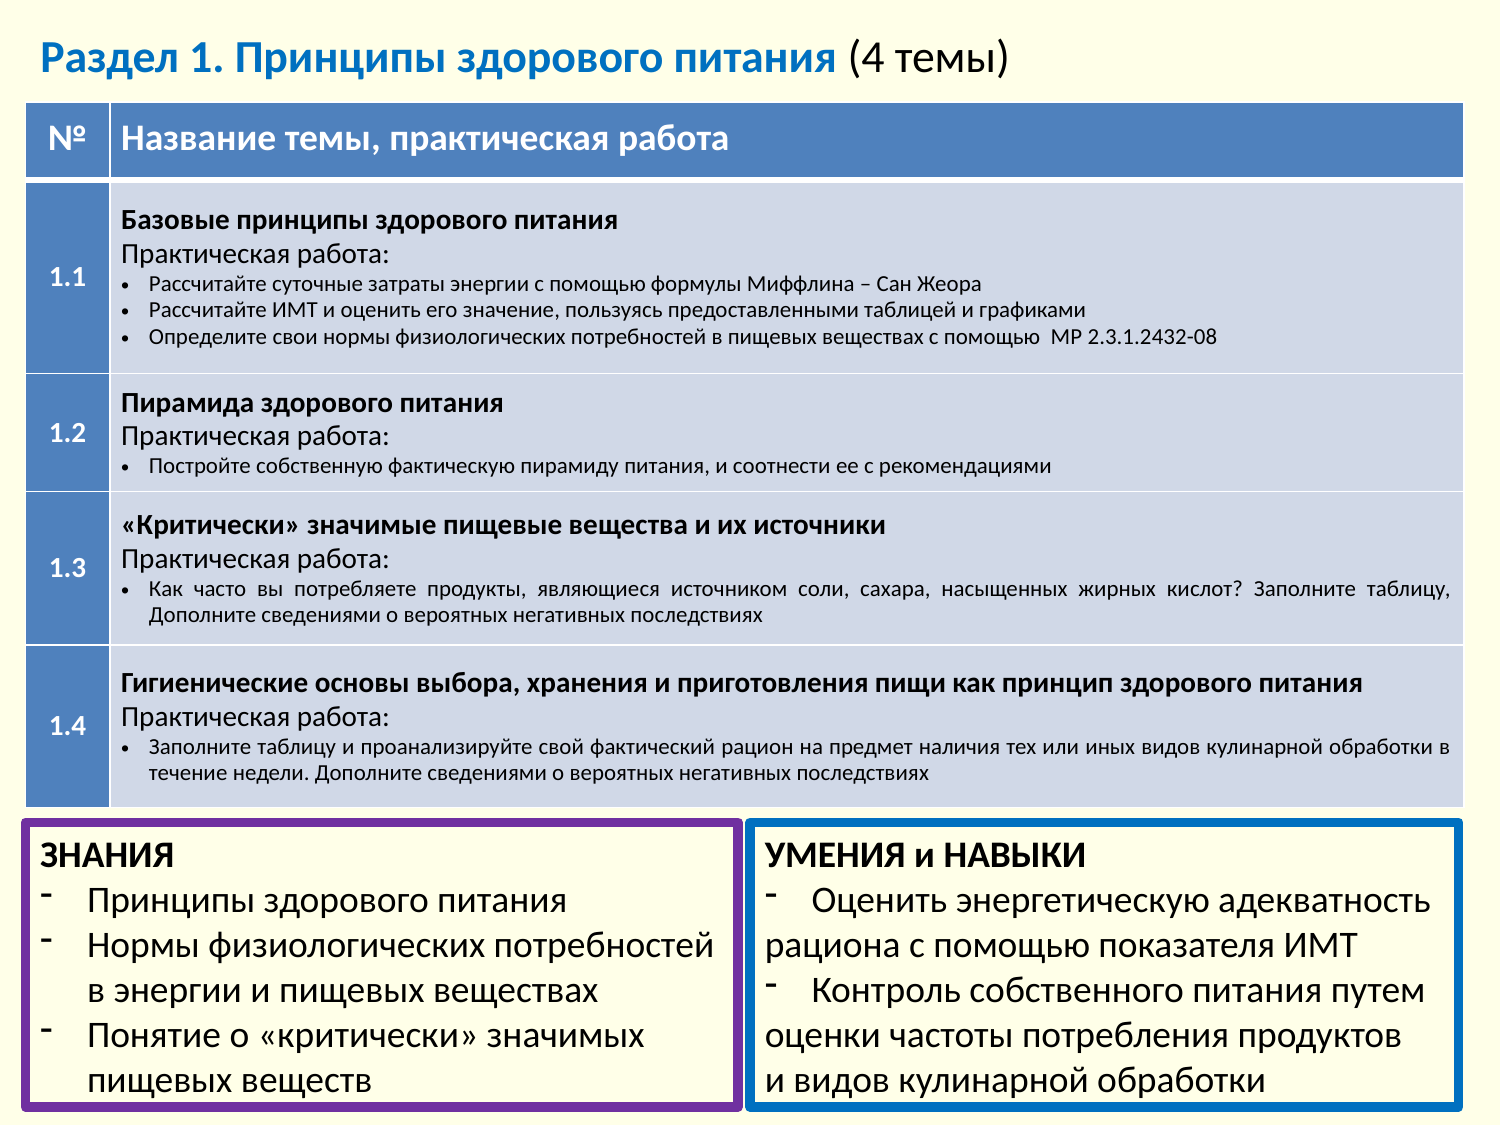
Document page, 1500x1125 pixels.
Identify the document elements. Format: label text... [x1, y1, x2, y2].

text_box ЗНАНИЯ Принципы здорового питания Нормы физиологических потребностей в энергии и пищевых веществах Понятие о «критически» значимых пищевых веществ [25, 822, 739, 1107]
table_cell 1.3 [26, 492, 109, 644]
table_header Название темы, практическая работа [111, 103, 1463, 177]
list Раздел 1. Принципы здорового питания (4 темы) [25, 19, 1455, 101]
table_cell Базовые принципы здорового питания Практическая работа: Рассчитайте суточные затраты энергии с помощью формулы Миффлина – Сан Жеора Рассчитайте ИМТ и оценить его значение, пользуясь предоставленными таблицей и графиками Определите свои нормы физиологических потребностей в пищевых веществах с помощью МР 2.3.1.2432-08 [111, 183, 1463, 373]
table_cell 1.1 [26, 183, 109, 373]
table_cell 1.4 [26, 646, 109, 807]
table_cell Пирамида здорового питания Практическая работа: Постройте собственную фактическую пирамиду питания, и соотнести ее с рекомендациями [111, 374, 1463, 491]
table_cell 1.2 [26, 374, 109, 491]
table_cell Гигиенические основы выбора, хранения и приготовления пищи как принцип здорового питания Практическая работа: Заполните таблицу и проанализируйте свой фактический рацион на предмет наличия тех или иных видов кулинарной обработки в течение недели. Дополните сведениями о вероятных негативных последствиях [111, 646, 1463, 807]
text_box УМЕНИЯ и НАВЫКИ Оценить энергетическую адекватность рациона с помощью показателя ИМТ Контроль собственного питания путем оценки частоты потребления продуктов и видов кулинарной обработки [750, 822, 1459, 1107]
table_header № [26, 103, 109, 177]
table_cell «Критически» значимые пищевые вещества и их источники Практическая работа: Как часто вы потребляете продукты, являющиеся источником соли, сахара, насыщенных жирных кислот? Заполните таблицу, Дополните сведениями о вероятных негативных последствиях [111, 492, 1463, 644]
